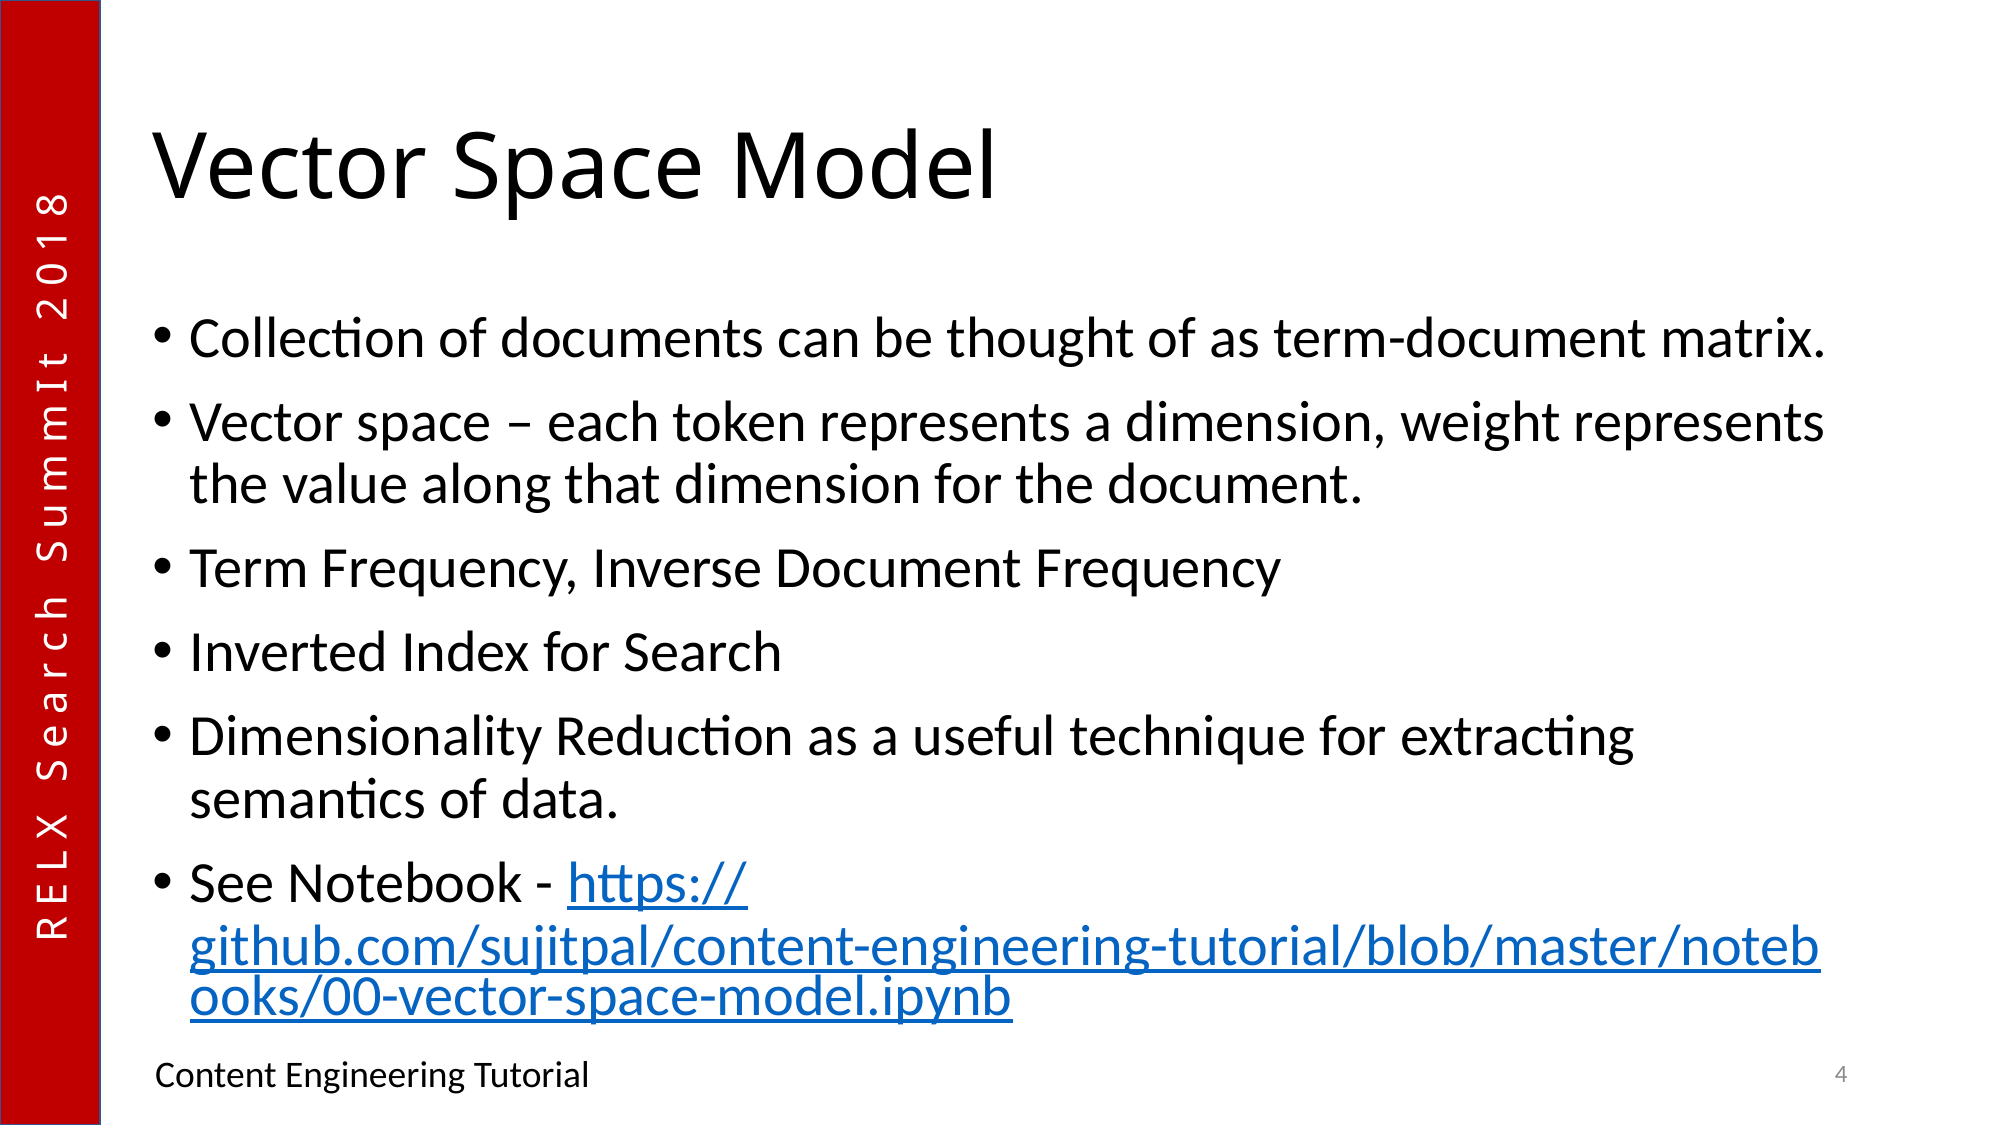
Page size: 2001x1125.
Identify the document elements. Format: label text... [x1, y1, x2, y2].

list Collection of documents can be thought of as term-document matrix. Vector space – each token represents a dimension, weight represents the value along that dimension for the document. Term Frequency, Inverse Document Frequency Inverted Index for Search Dimensionality Reduction as a useful technique for extracting semantics of data. See Notebook - https://github.com/sujitpal/content-engineering-tutorial/blob/master/notebooks/00-vector-space-model.ipynb [137, 299, 1863, 1014]
footer Content Engineering Tutorial [140, 1042, 816, 1103]
slide_number 4 [1412, 1042, 1863, 1103]
title Vector Space Model [137, 59, 1863, 278]
